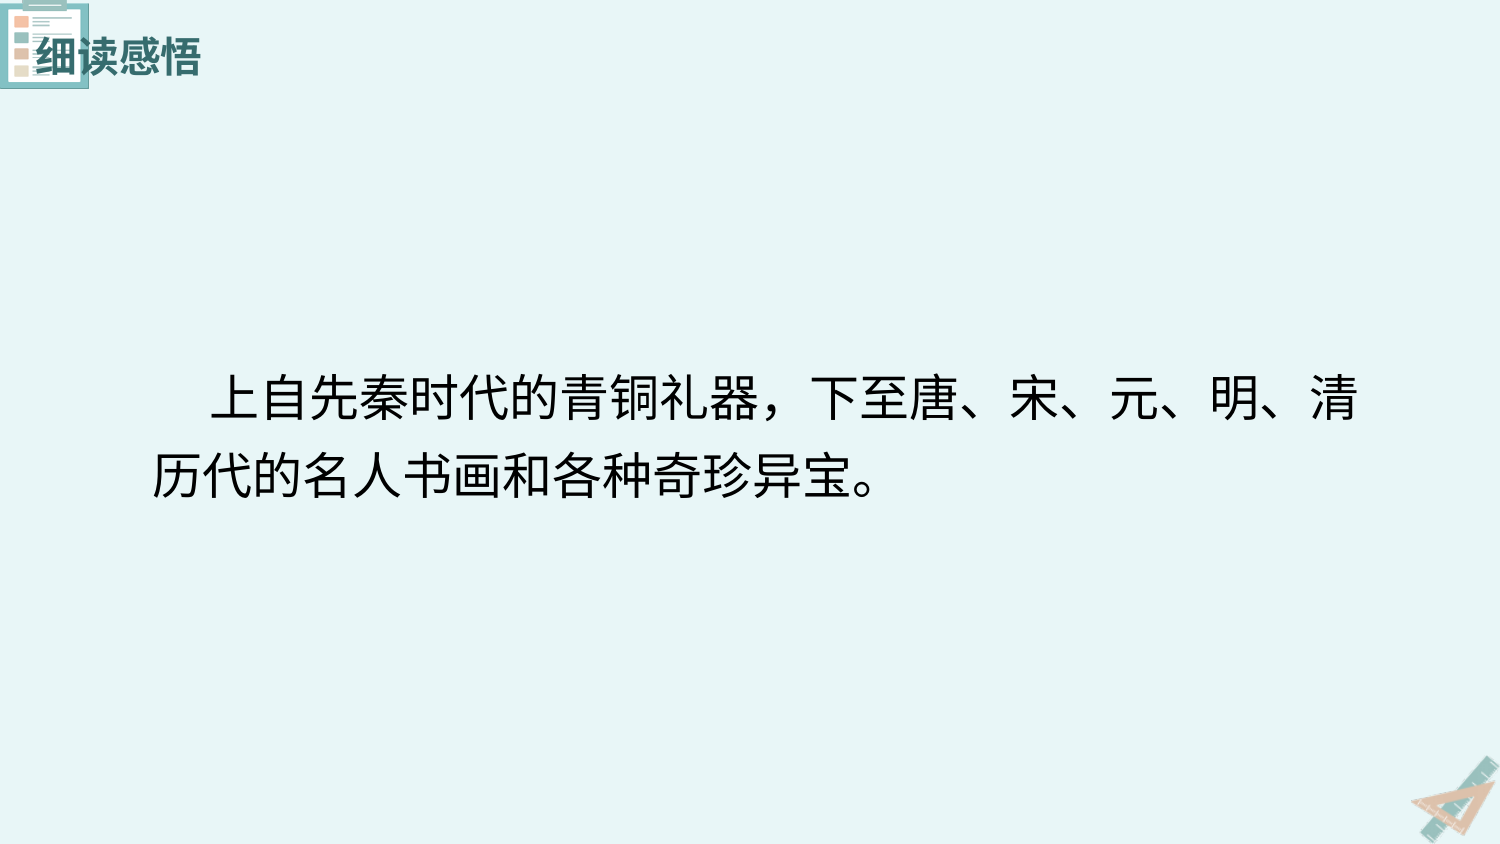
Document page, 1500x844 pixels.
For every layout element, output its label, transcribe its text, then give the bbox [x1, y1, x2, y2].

picture [1411, 755, 1500, 844]
picture [0, 0, 89, 89]
text_box 上自先秦时代的青铜礼器，下至唐、宋、元、明、清历代的名人书画和各种奇珍异宝。 [141, 342, 1411, 511]
text_box 细读感悟 [89, 25, 261, 87]
